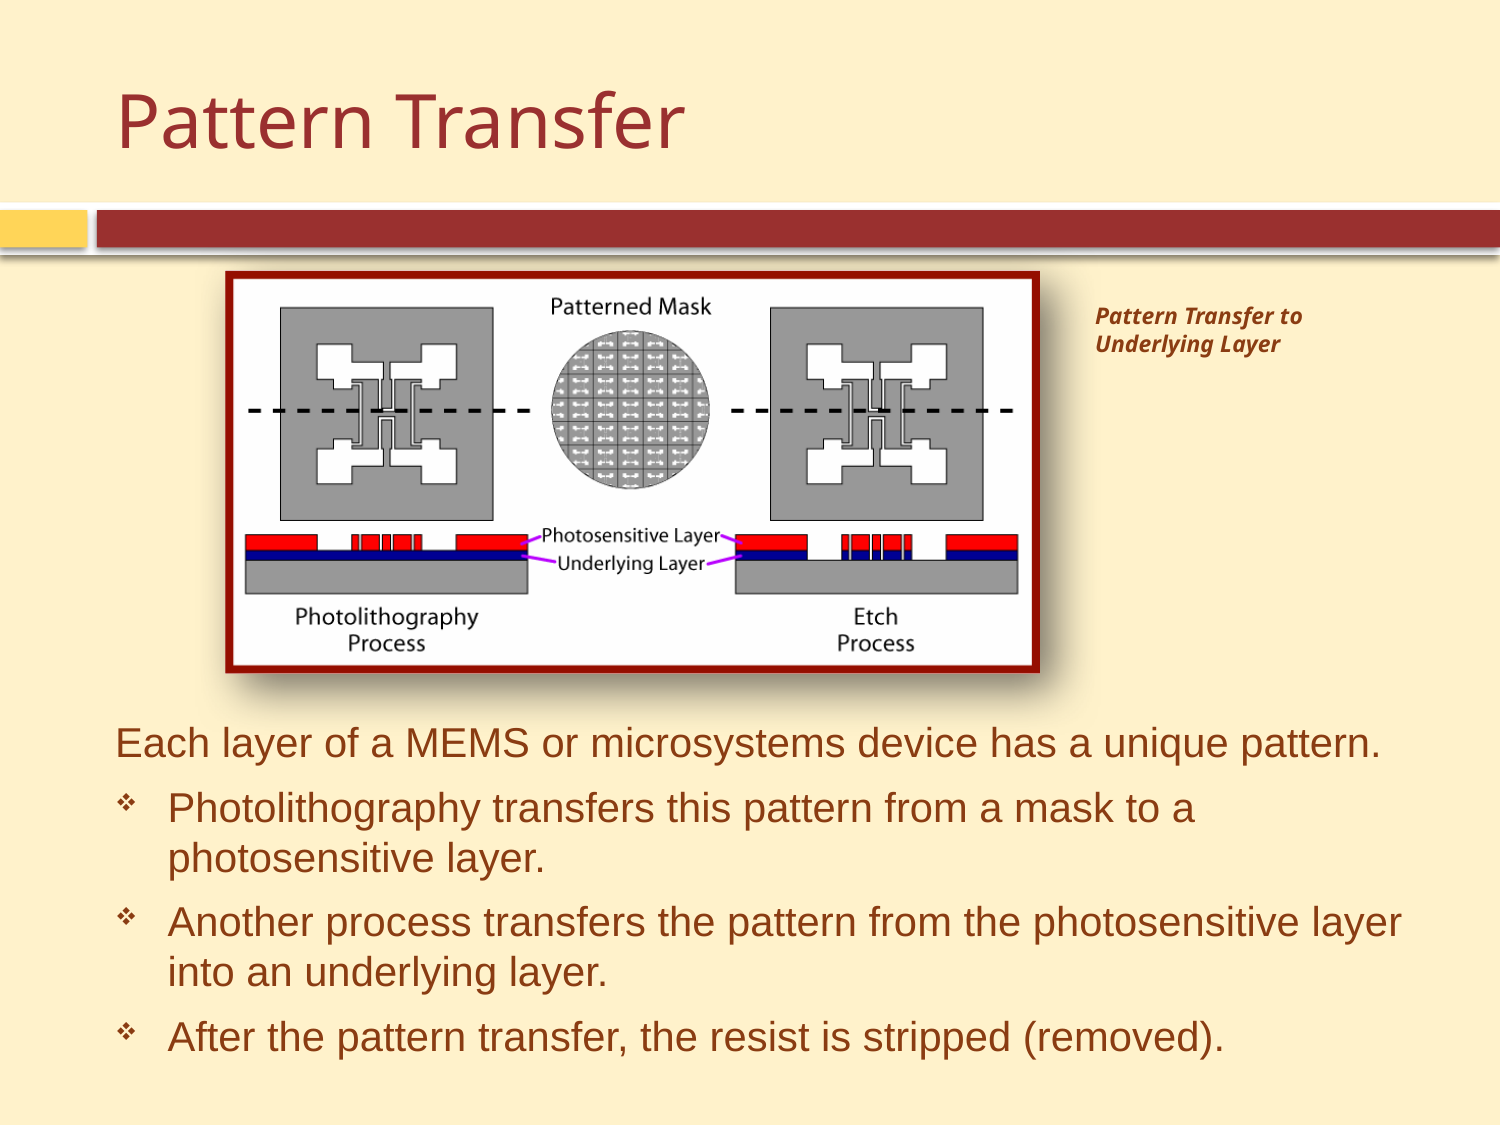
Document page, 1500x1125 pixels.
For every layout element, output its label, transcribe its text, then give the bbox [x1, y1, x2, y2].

picture [224, 270, 1040, 675]
title Pattern Transfer [100, 37, 1438, 200]
text_box Pattern Transfer to Underlying Layer [1080, 294, 1367, 365]
list Each layer of a MEMS or microsystems device has a unique pattern. Photolithography transfers this pattern from a mask to a photosensitive layer. Another process transfers the pattern from the photosensitive layer into an underlying layer. After the pattern transfer, the resist is stripped (removed). [100, 708, 1465, 1075]
